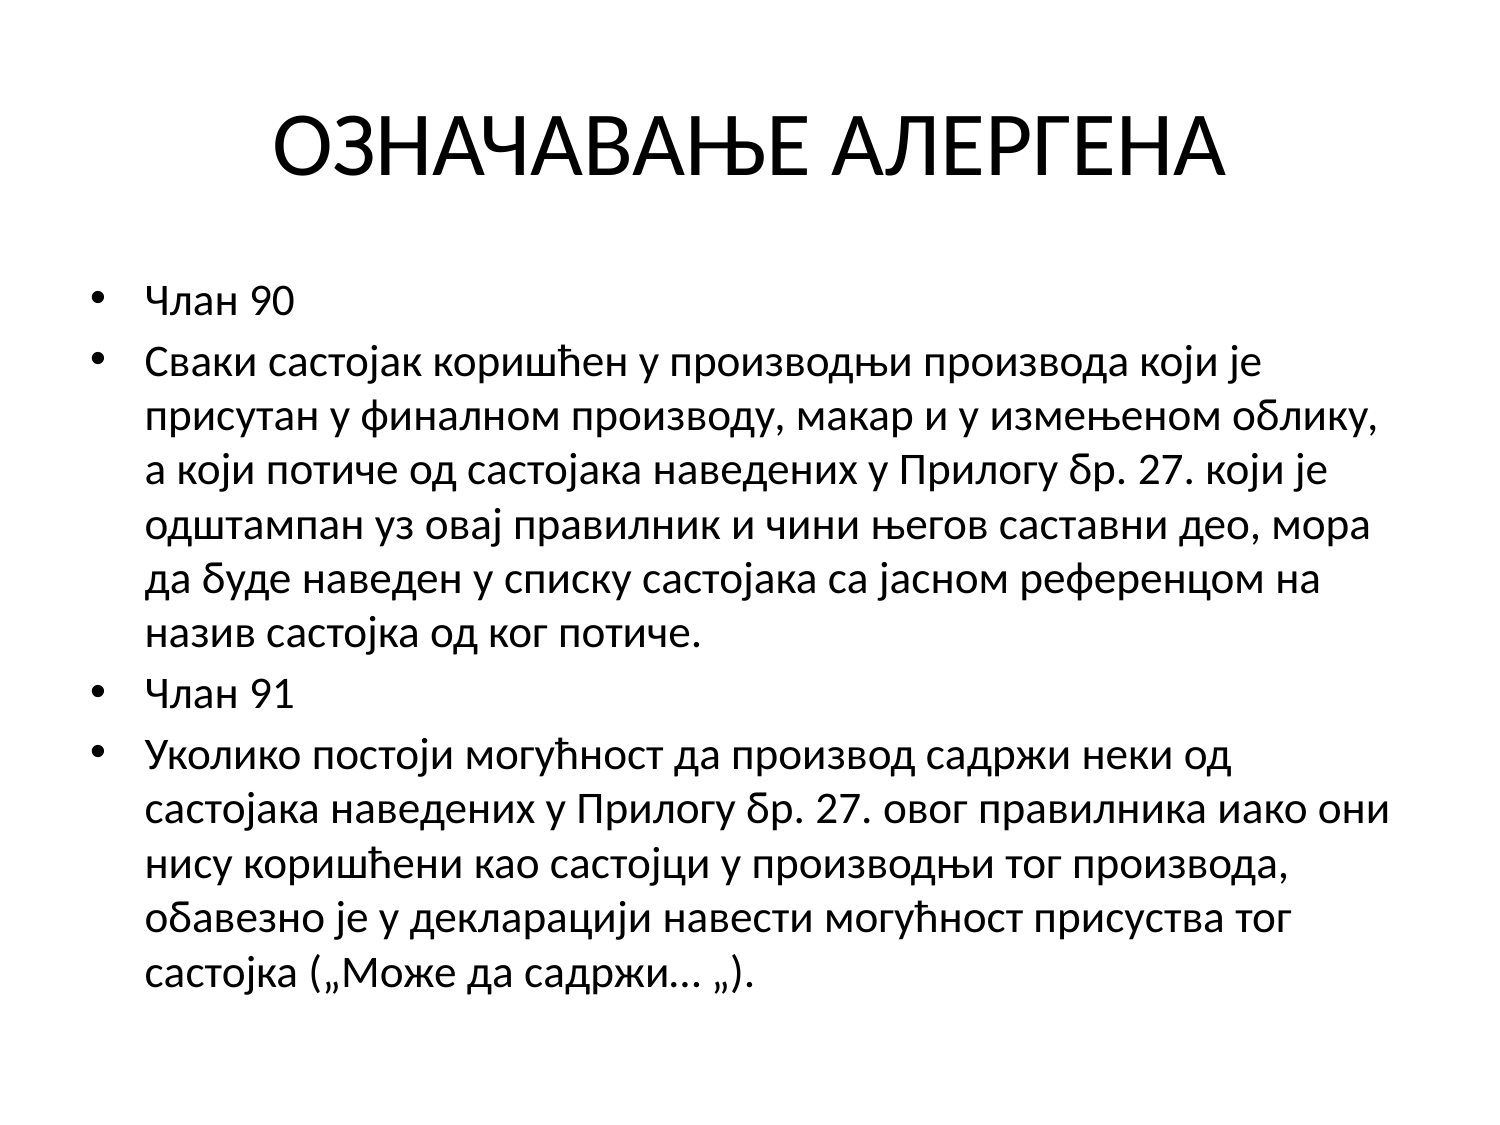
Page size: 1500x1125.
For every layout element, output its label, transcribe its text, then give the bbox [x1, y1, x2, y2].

list Члан 90 Сваки састојак коришћен у производњи производа који је присутан у финалном производу, макар и у измењеном облику, а који потиче од састојака наведених у Прилогу бр. 27. који је одштампан уз овај правилник и чини његов саставни део, мора да буде наведен у списку састојака са јасном референцом на назив састојка од ког потиче. Члан 91 Уколико постоји могућност да производ садржи неки од састојака наведених у Прилогу бр. 27. овог правилника иако они нису коришћени као састојци у производњи тог производа, обавезно је у декларацији навести могућност присуства тог састојка („Може да садржи… „). [75, 262, 1425, 1005]
title ОЗНАЧАВАЊЕ АЛЕРГЕНА [75, 45, 1425, 233]
